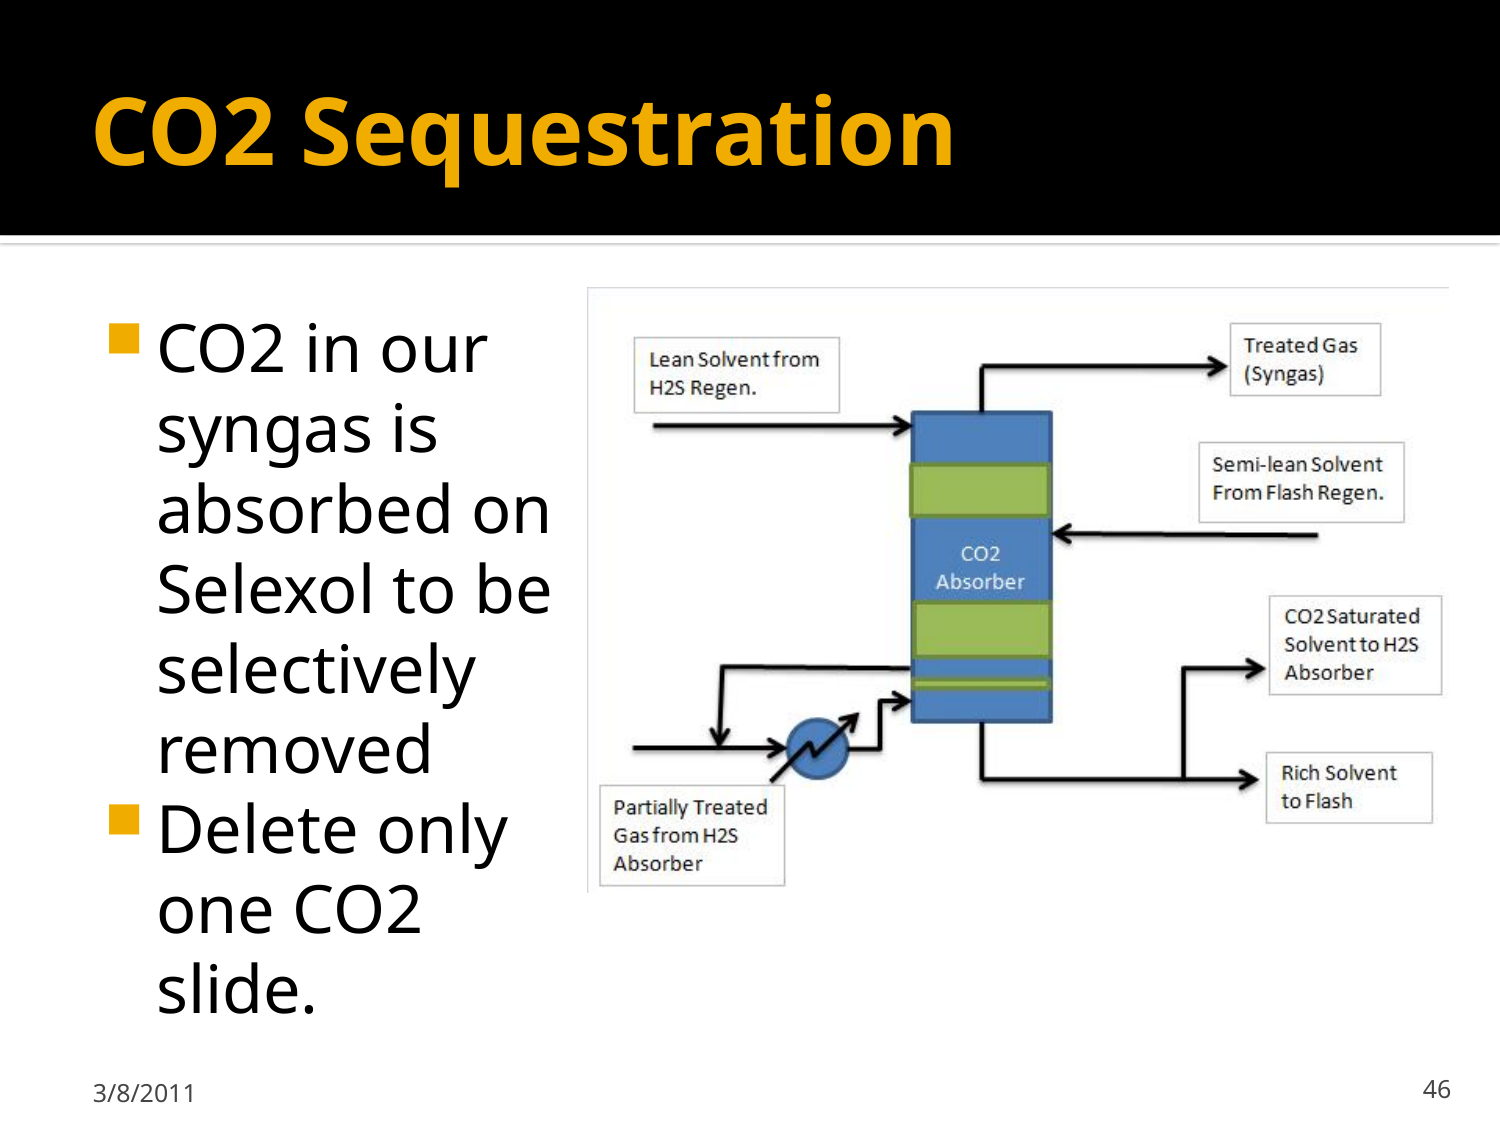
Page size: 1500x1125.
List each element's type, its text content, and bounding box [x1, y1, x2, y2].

picture [587, 287, 1449, 893]
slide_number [75, 1062, 425, 1108]
slide_number 46 [1345, 1062, 1467, 1108]
title CO2 Sequestration [75, 25, 1425, 231]
list CO2 in our syngas is absorbed on Selexol to be selectively removed Delete only one CO2 slide. [75, 291, 613, 1050]
